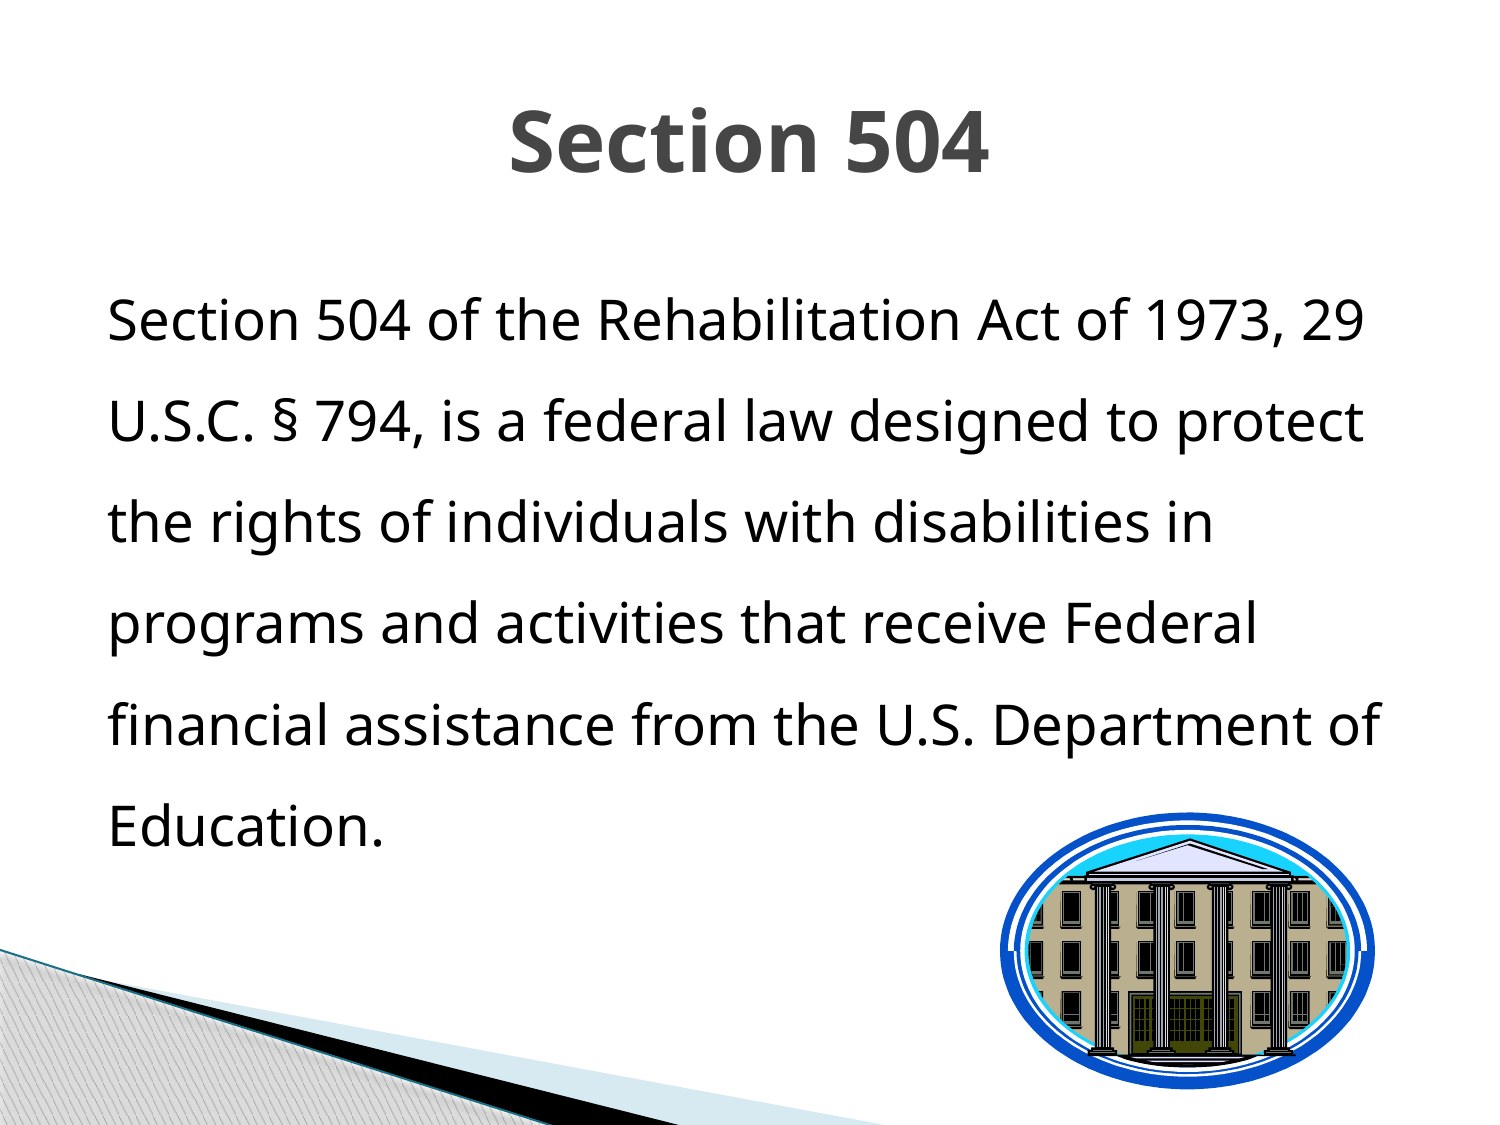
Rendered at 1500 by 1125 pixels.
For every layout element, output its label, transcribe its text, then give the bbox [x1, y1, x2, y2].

list Section 504 of the Rehabilitation Act of 1973, 29 U.S.C. § 794, is a federal law designed to protect the rights of individuals with disabilities in programs and activities that receive Federal financial assistance from the U.S. Department of Education. [75, 243, 1425, 986]
picture [999, 812, 1376, 1090]
title Section 504 [75, 45, 1425, 233]
